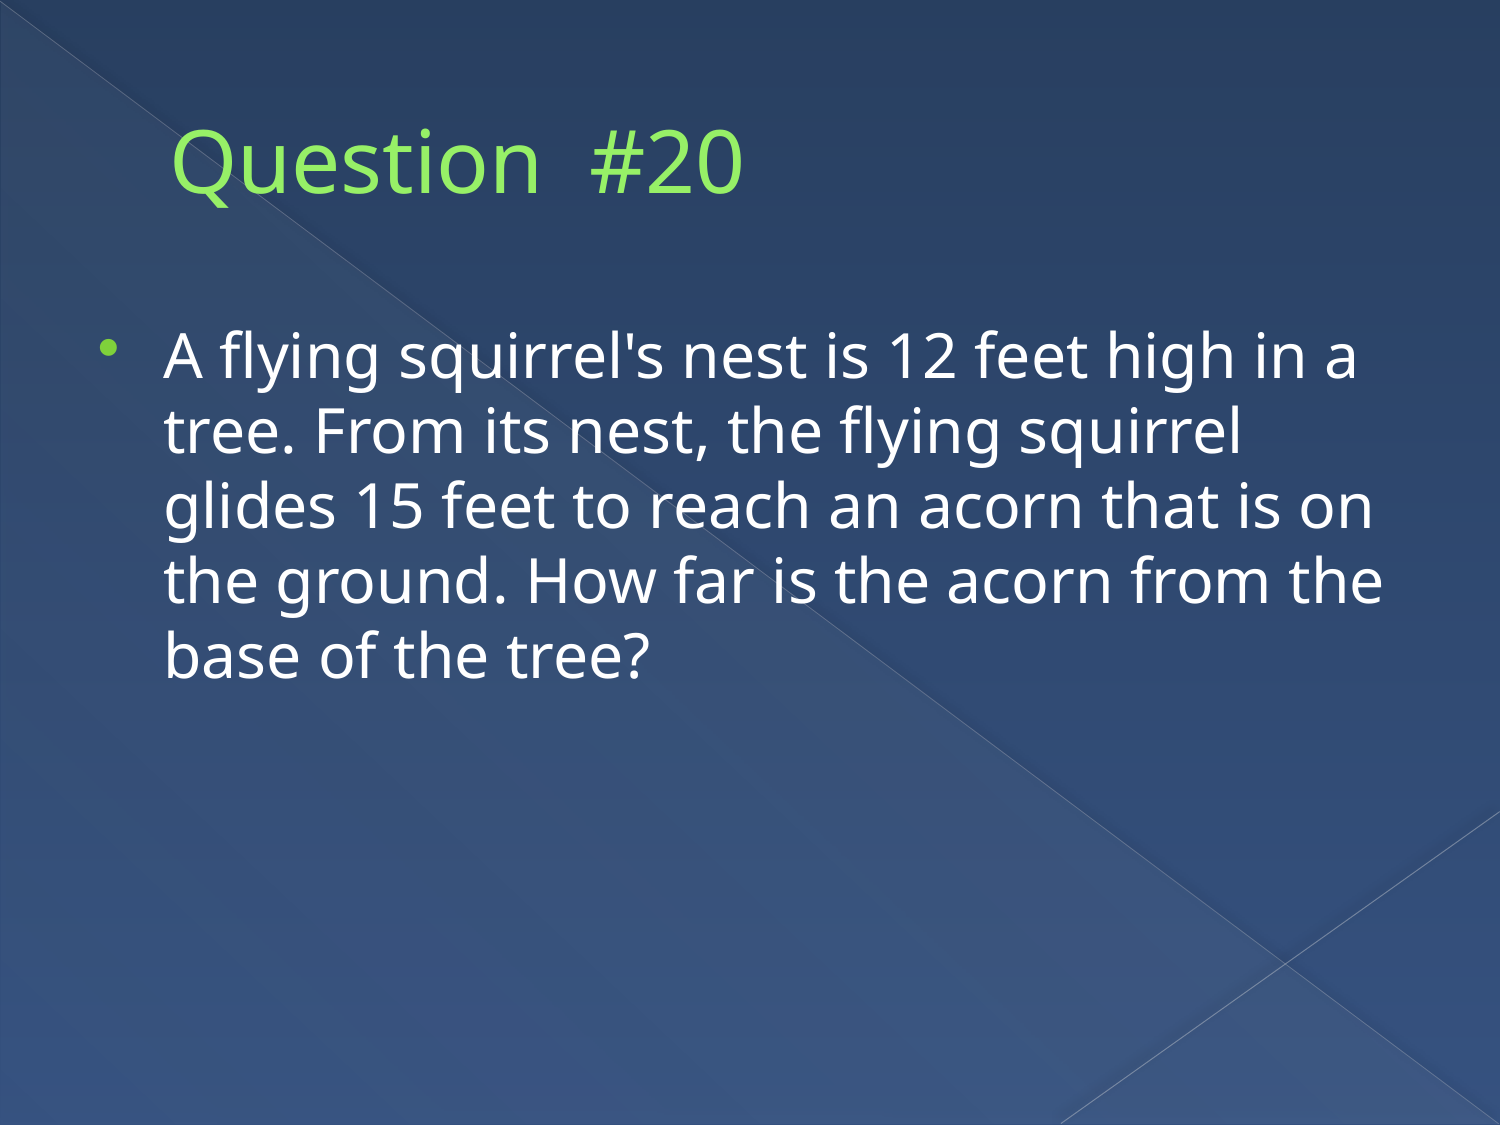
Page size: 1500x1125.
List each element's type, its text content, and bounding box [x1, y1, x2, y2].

list A flying squirrel's nest is 12 feet high in a tree. From its nest, the flying squirrel glides 15 feet to reach an acorn that is on the ground. How far is the acorn from the base of the tree? [75, 308, 1425, 1059]
title Question #20 [75, 43, 1425, 274]
